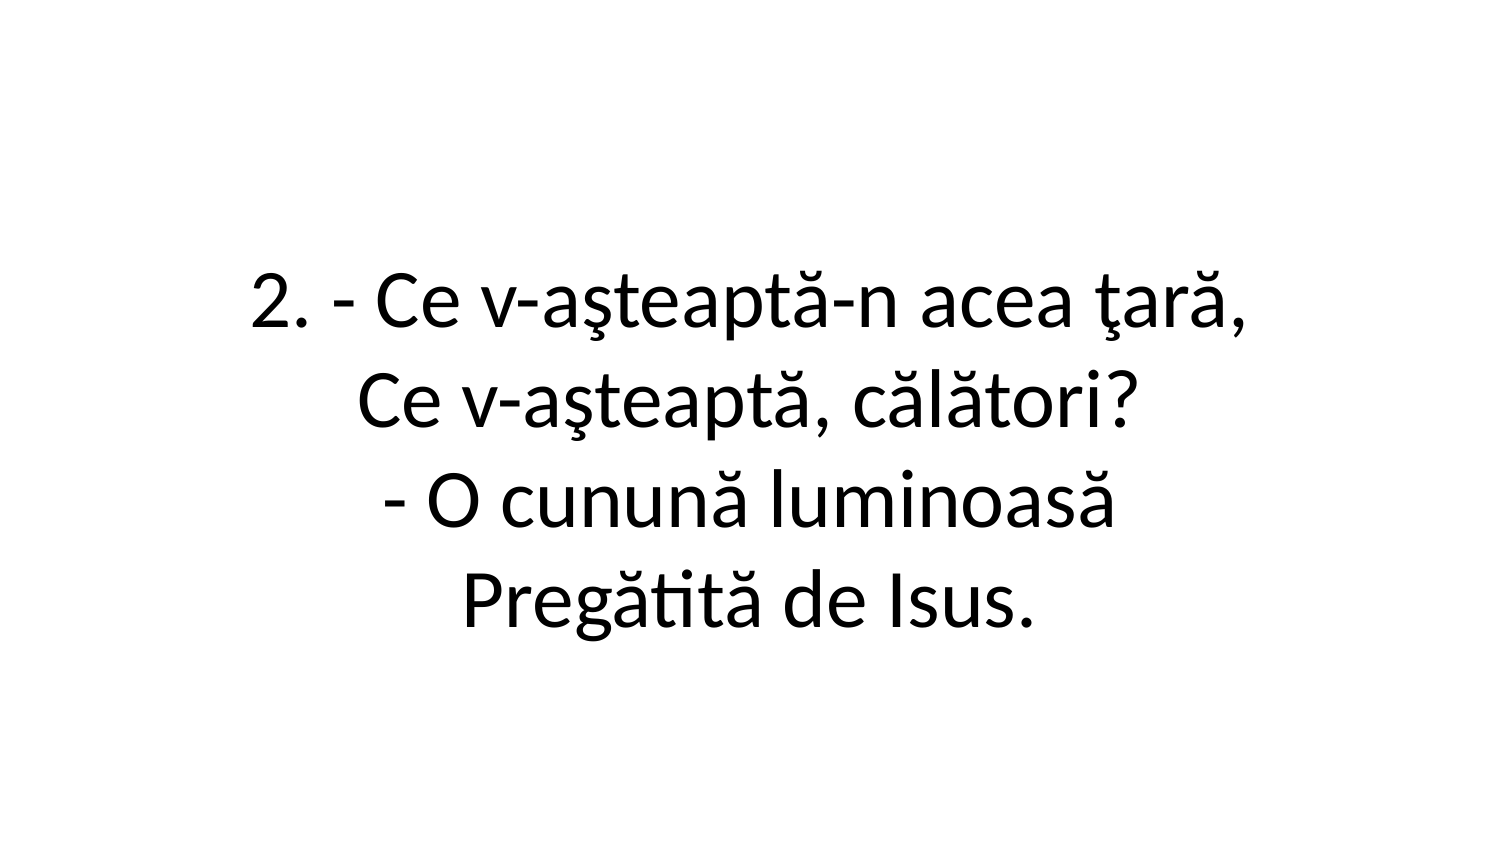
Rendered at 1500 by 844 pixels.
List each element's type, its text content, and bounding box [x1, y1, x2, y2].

text_box 2. - Ce v-aşteaptă-n acea ţară, Ce v-aşteaptă, călători? - O cunună luminoasă Pregătită de Isus. [234, 192, 1266, 652]
